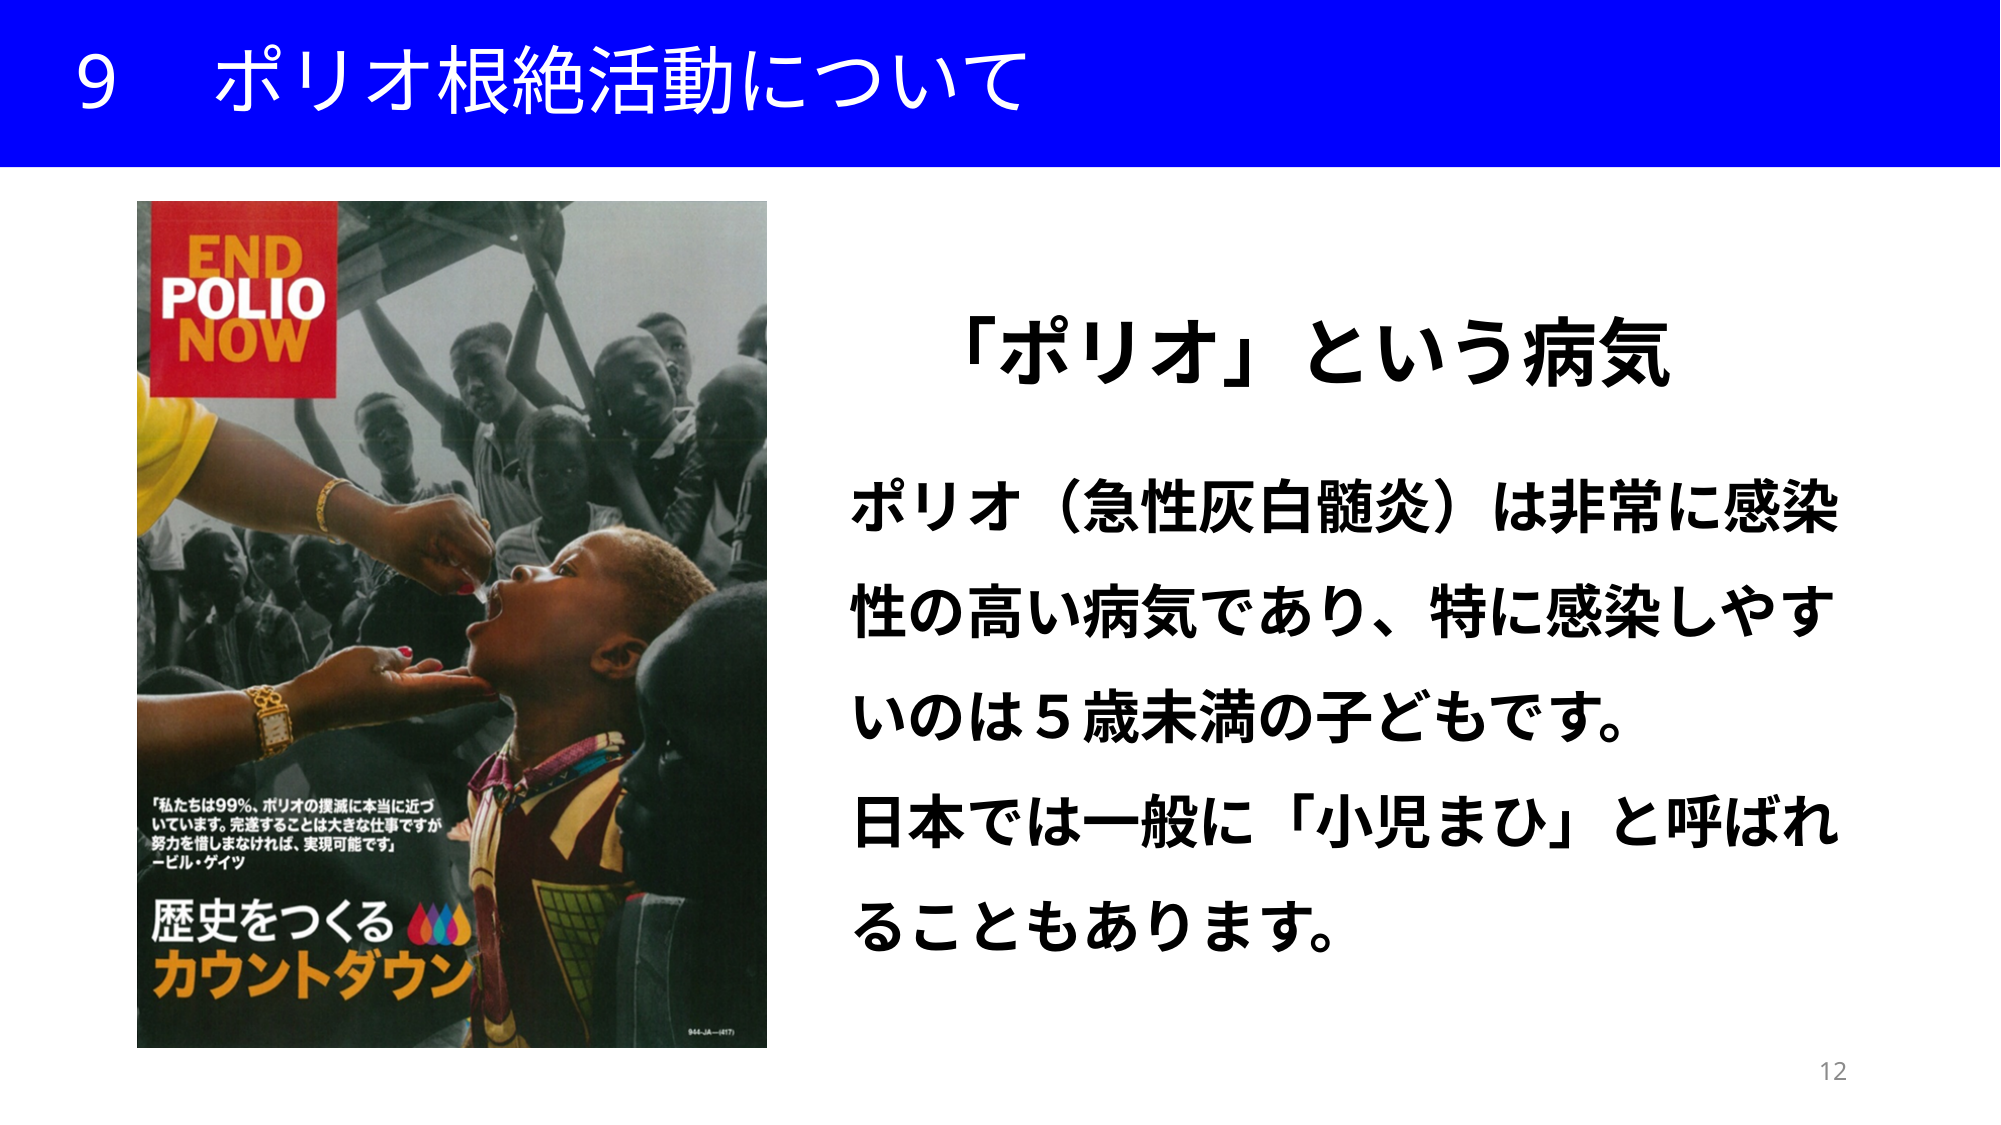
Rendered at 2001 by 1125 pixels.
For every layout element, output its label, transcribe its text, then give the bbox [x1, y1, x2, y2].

text_box [0, 0, 2000, 168]
picture [137, 201, 767, 1048]
slide_number 12 [1412, 1042, 1863, 1103]
text_box 「ポリオ」という病気 [908, 252, 2000, 403]
text_box 9 ポリオ根絶活動について [0, 26, 1818, 132]
text_box ポリオ（急性灰白髄炎）は非常に感染性の高い病気であり、特に感染しやすいのは５歳未満の子どもです。 日本では一般に「小児まひ」と呼ばれることもあります。 [834, 427, 1901, 968]
